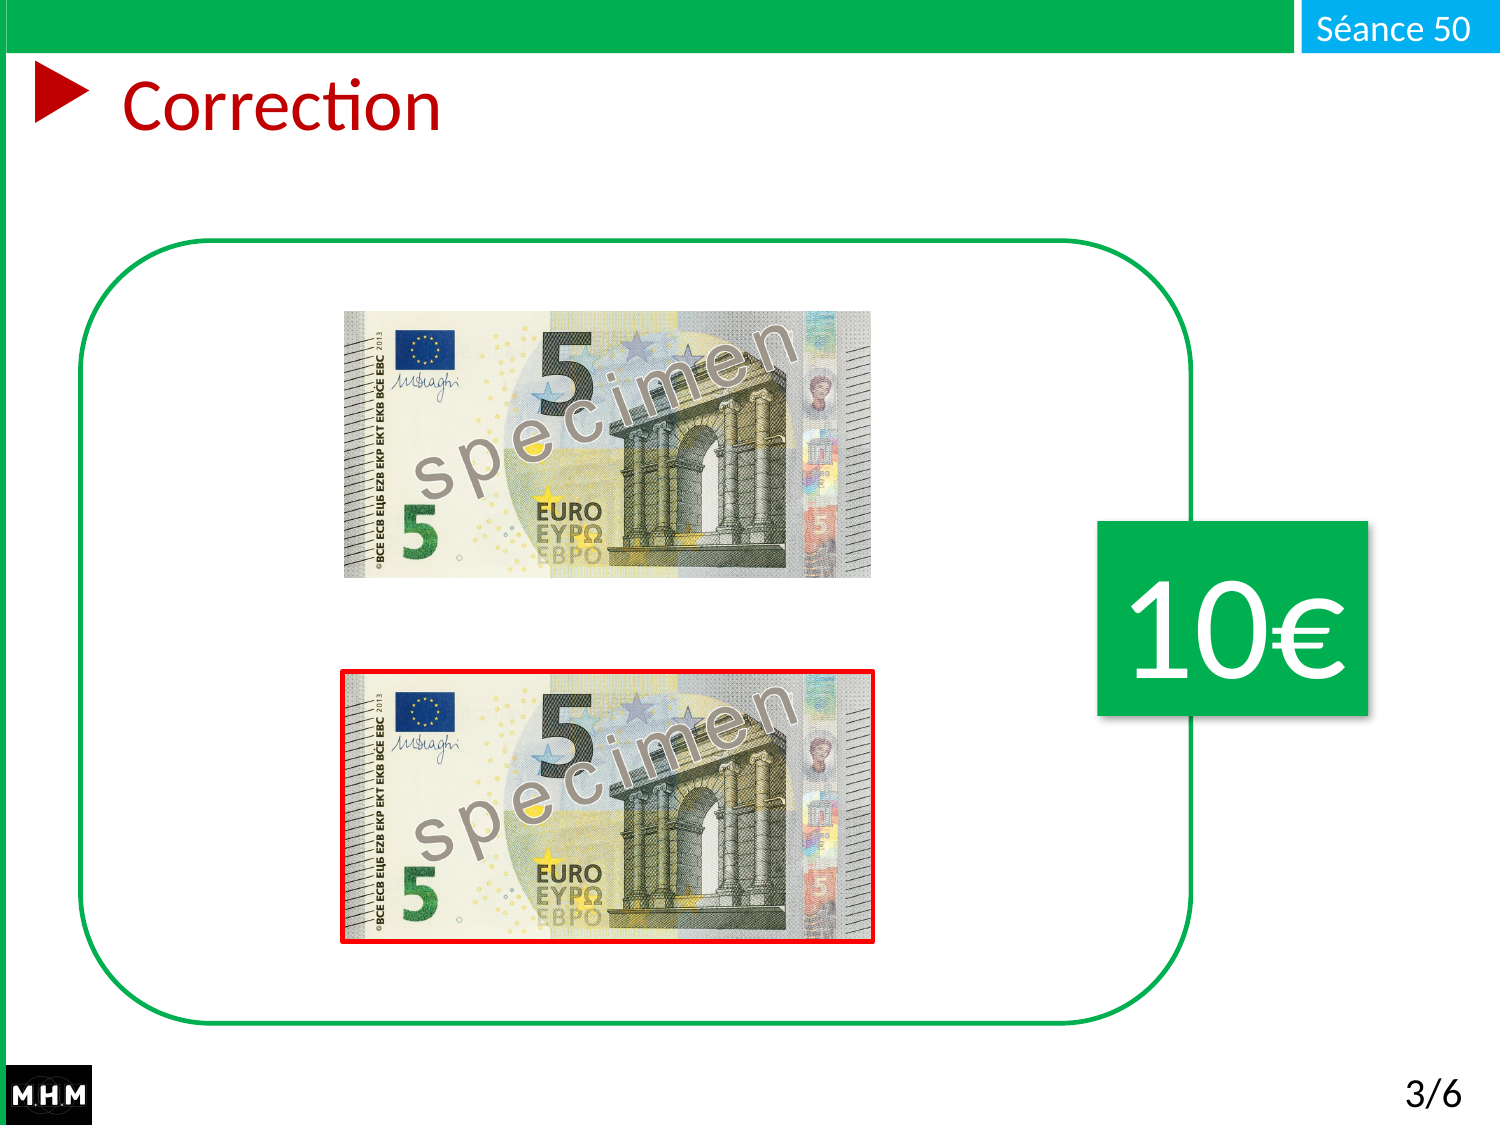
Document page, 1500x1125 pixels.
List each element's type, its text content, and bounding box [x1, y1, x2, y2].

text_box [79, 239, 1192, 1025]
picture [344, 311, 871, 578]
title Correction [13, 58, 1397, 154]
picture [344, 673, 871, 940]
text_box 10€ [1097, 521, 1369, 716]
picture [6, 1065, 92, 1125]
text_box 3/6 [1389, 1064, 1500, 1125]
